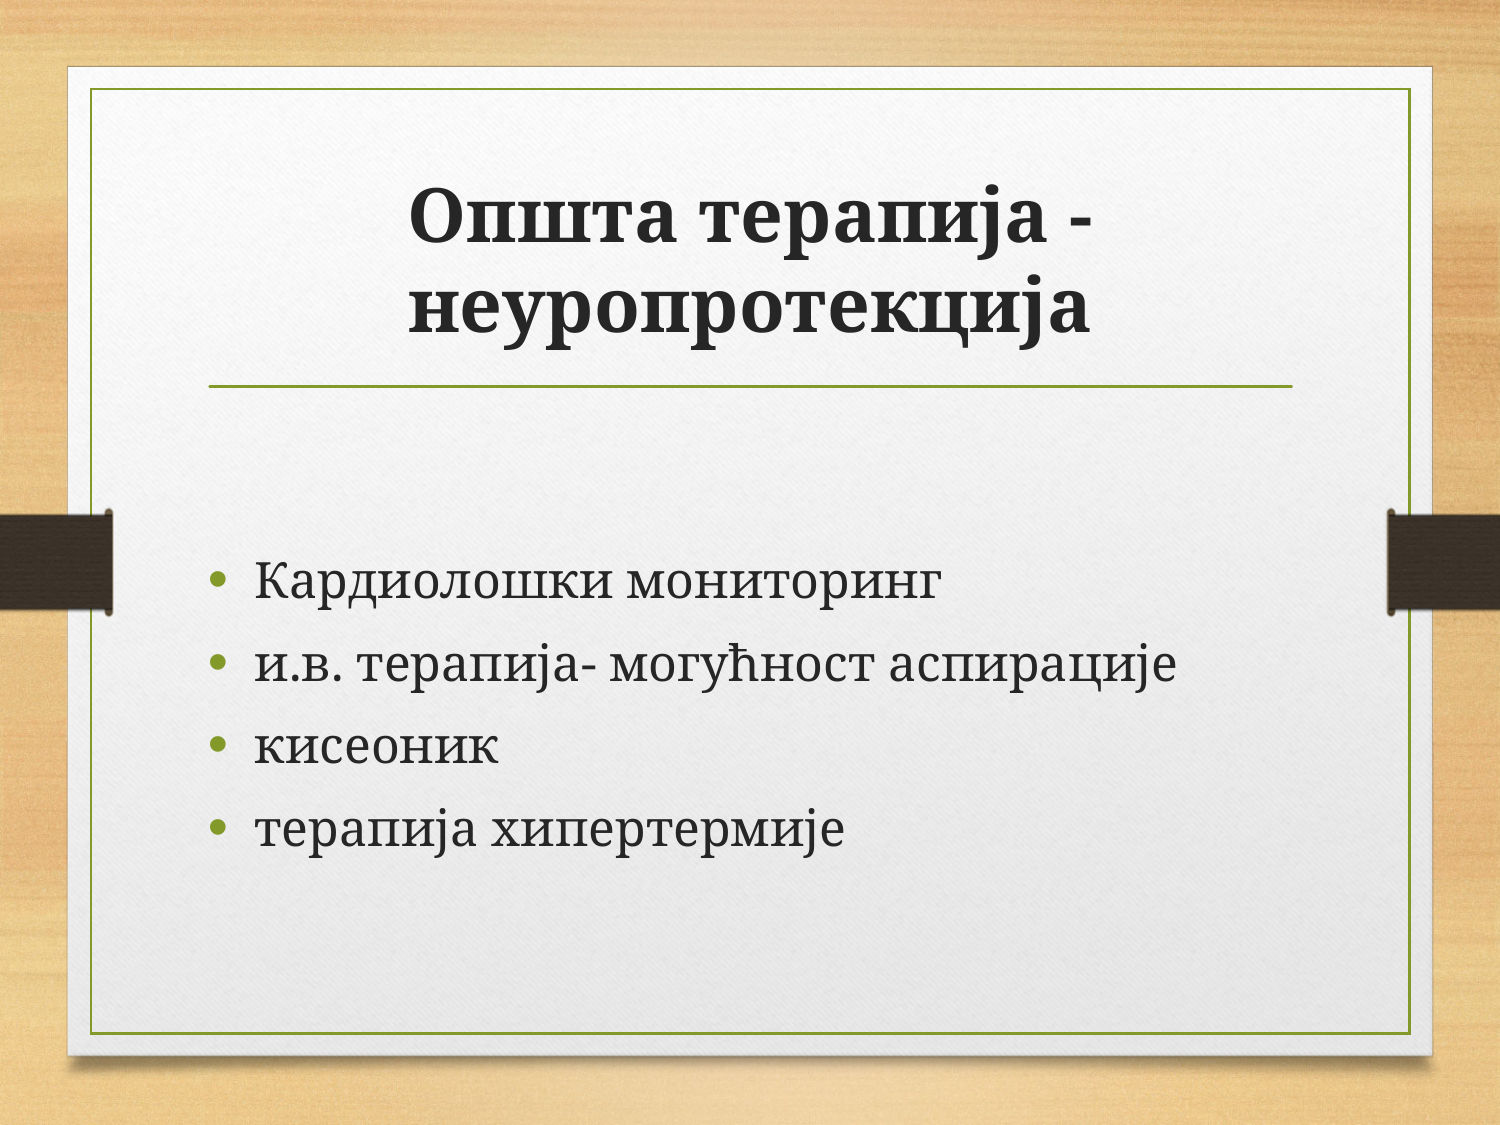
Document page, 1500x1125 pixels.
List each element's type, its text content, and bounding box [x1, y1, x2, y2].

title Општа терапија - неуропротекција [192, 150, 1309, 364]
picture [0, 0, 1500, 1125]
list Кардиолошки мониторинг и.в. терапија- могућност аспирације кисеоник терапија хипертермије [192, 408, 1309, 974]
